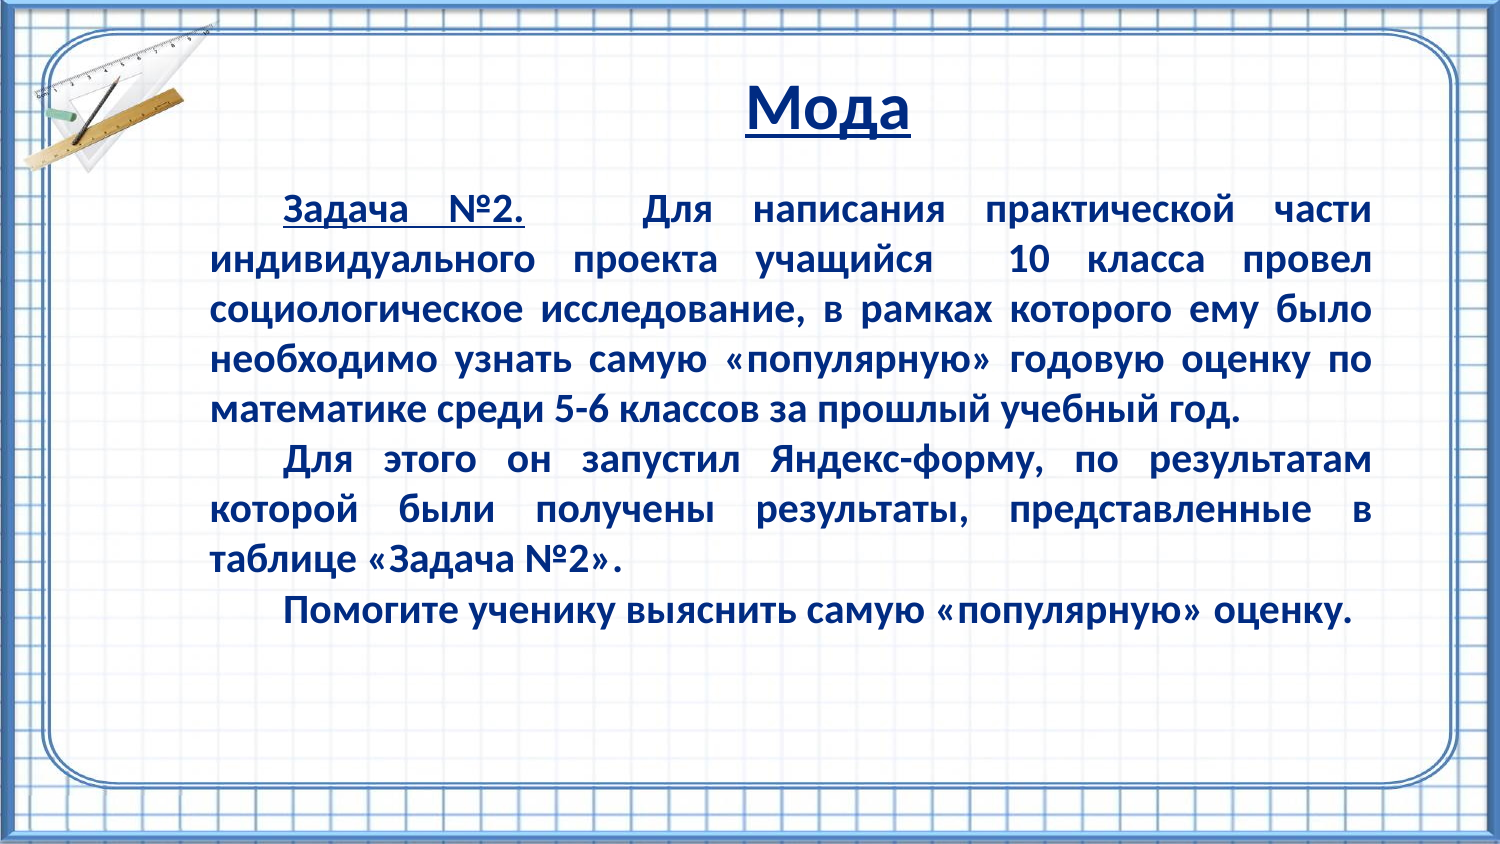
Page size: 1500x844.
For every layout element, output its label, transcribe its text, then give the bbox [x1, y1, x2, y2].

picture [0, 0, 1500, 844]
text_box Задача №2. Для написания практической части индивидуального проекта учащийся 10 класса провел социологическое исследование, в рамках которого ему было необходимо узнать самую «популярную» годовую оценку по математике среди 5-6 классов за прошлый учебный год. Для этого он запустил Яндекс-форму, по результатам которой были получены результаты, представленные в таблице «Задача №2». Помогите ученику выяснить самую «популярную» оценку. [194, 173, 1388, 639]
text_box Мода [194, 55, 1388, 151]
